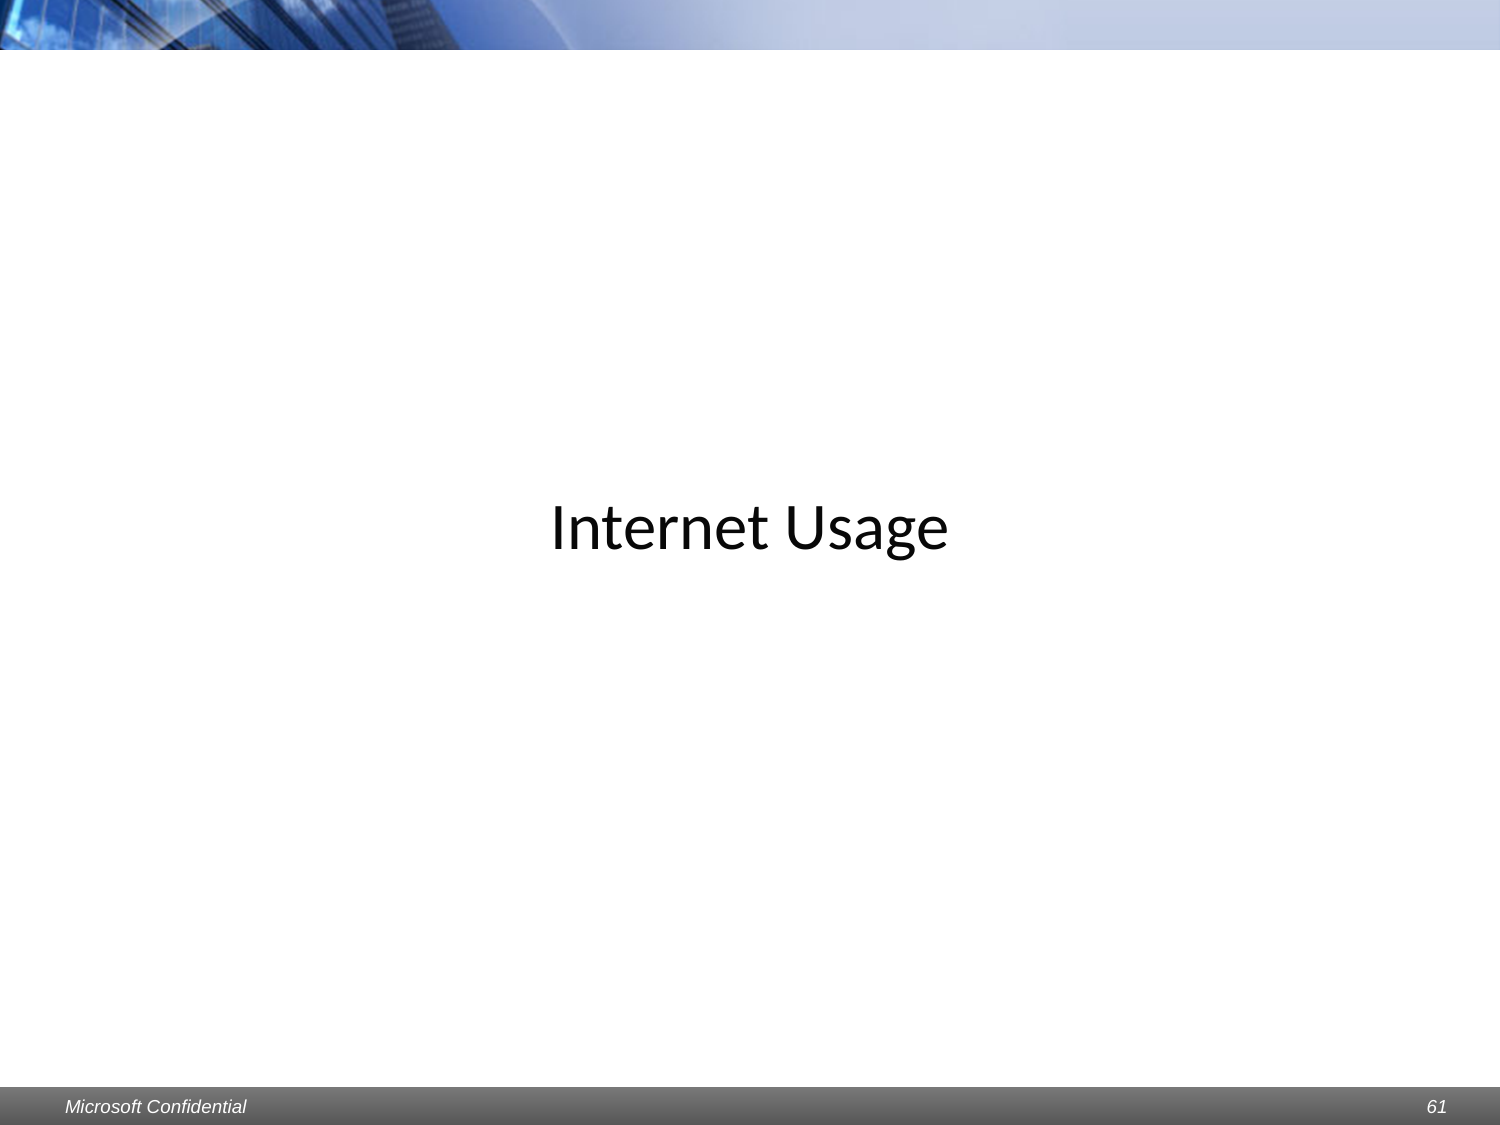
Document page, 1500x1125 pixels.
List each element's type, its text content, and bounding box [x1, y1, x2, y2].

title Internet Usage [24, 491, 1475, 555]
picture [0, 0, 1500, 51]
